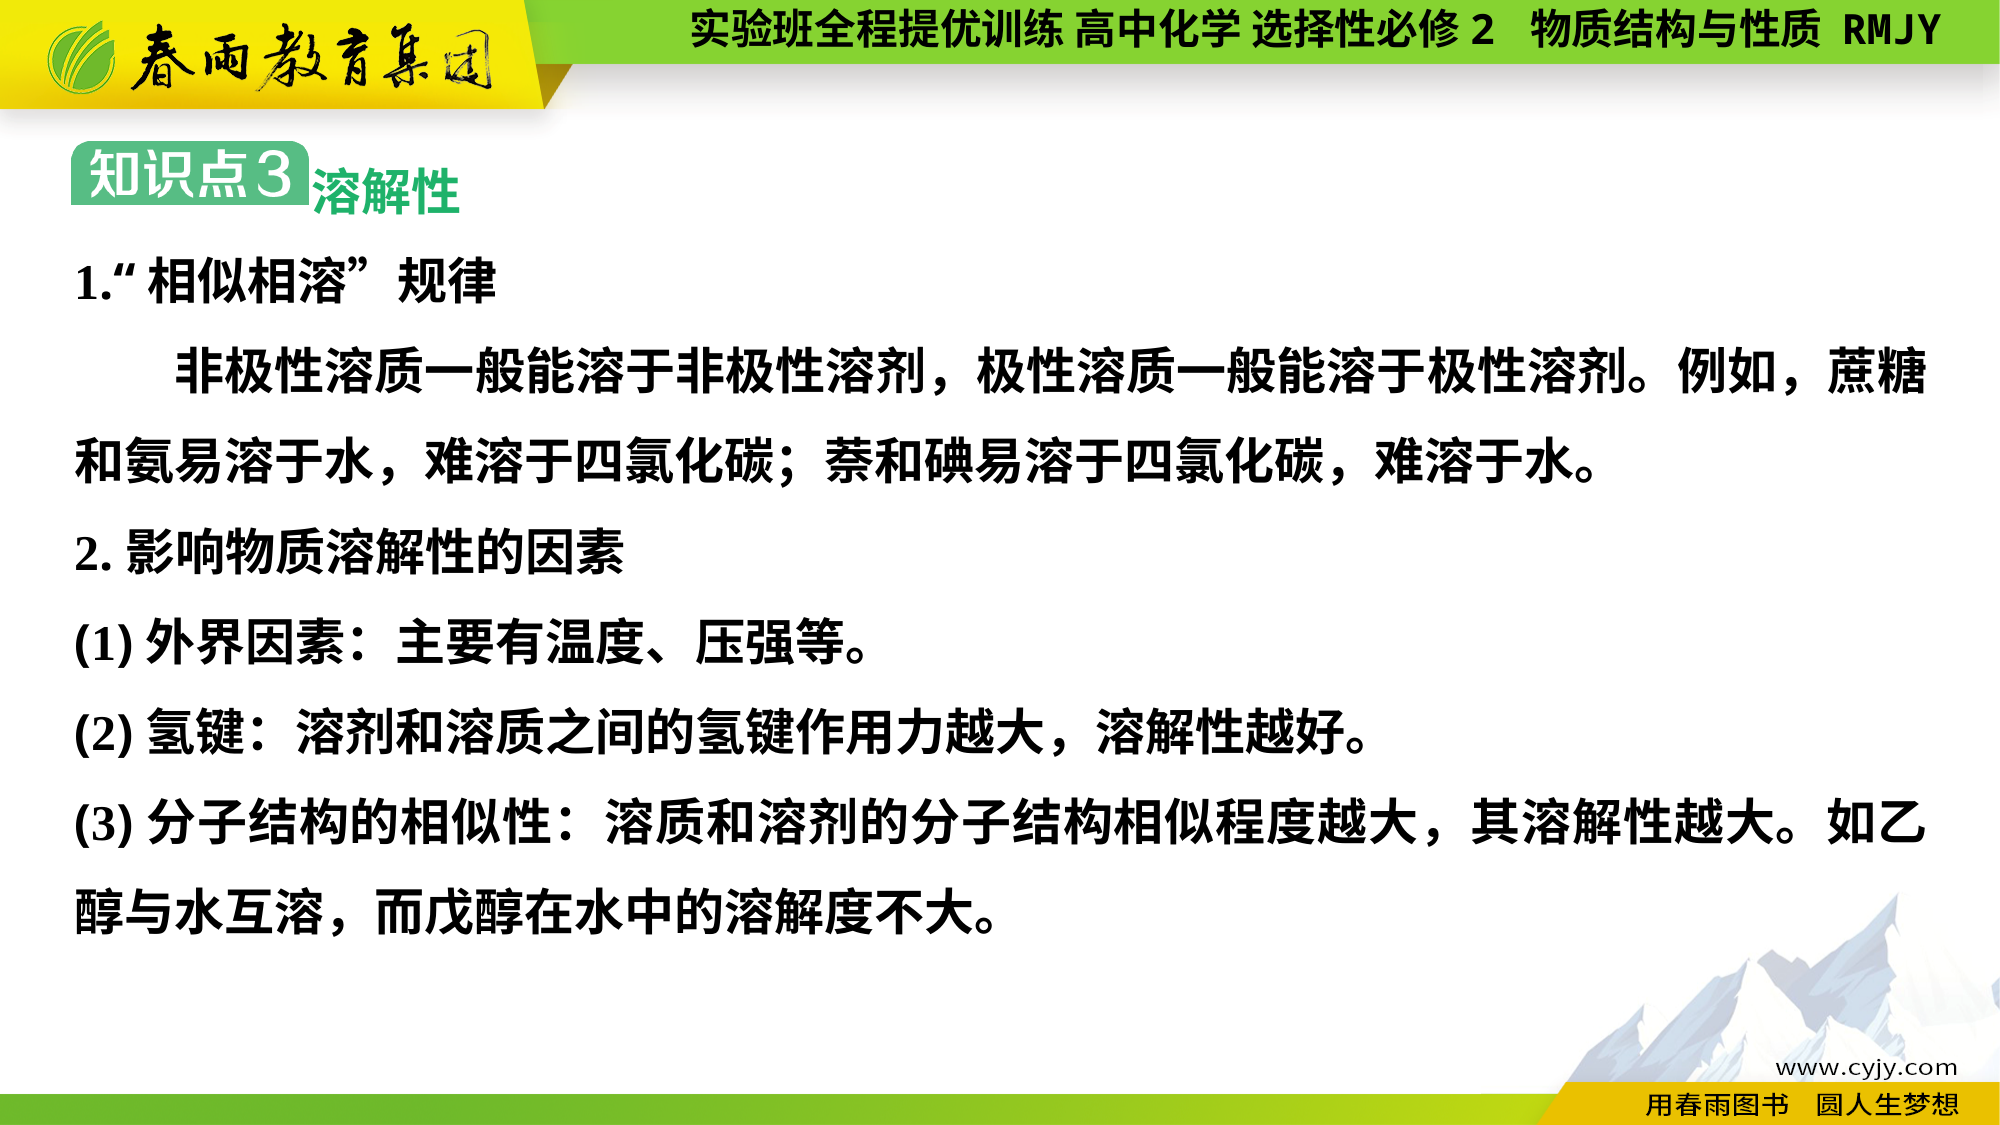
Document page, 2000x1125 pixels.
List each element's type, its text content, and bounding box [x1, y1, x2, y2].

list 溶解性 1.“相似相溶”规律 非极性溶质一般能溶于非极性溶剂，极性溶质一般能溶于极性溶剂。例如，蔗糖和氨易溶于水，难溶于四氯化碳；萘和碘易溶于四氯化碳，难溶于水。 2.影响物质溶解性的因素 (1)外界因素：主要有温度、压强等。 (2)氢键：溶剂和溶质之间的氢键作用力越大，溶解性越好。 (3)分子结构的相似性：溶质和溶剂的分子结构相似程度越大，其溶解性越大。如乙醇与水互溶，而戊醇在水中的溶解度不大。 [59, 122, 1944, 944]
picture [0, 0, 2000, 1125]
